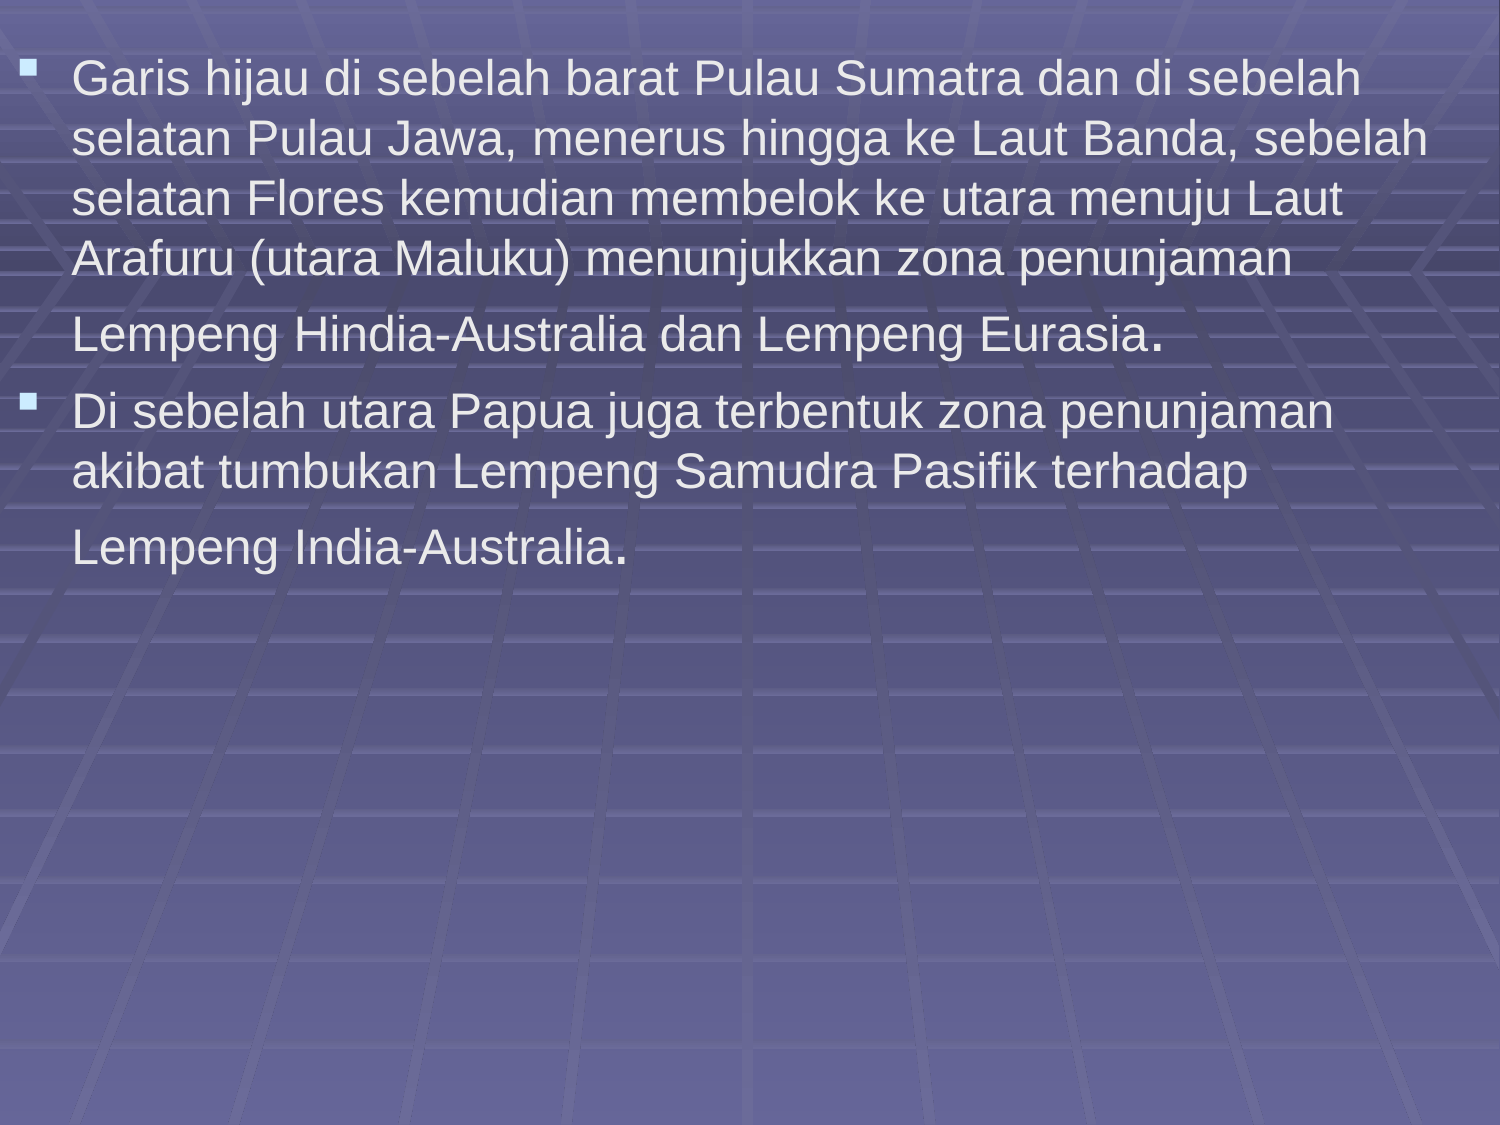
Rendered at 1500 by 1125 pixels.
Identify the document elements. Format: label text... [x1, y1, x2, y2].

list Garis hijau di sebelah barat Pulau Sumatra dan di sebelah selatan Pulau Jawa, menerus hingga ke Laut Banda, sebelah selatan Flores kemudian membelok ke utara menuju Laut Arafuru (utara Maluku) menunjukkan zona penunjaman Lempeng Hindia-Australia dan Lempeng Eurasia. Di sebelah utara Papua juga terbentuk zona penunjaman akibat tumbukan Lempeng Samudra Pasifik terhadap Lempeng India-Australia. [0, 37, 1476, 1051]
